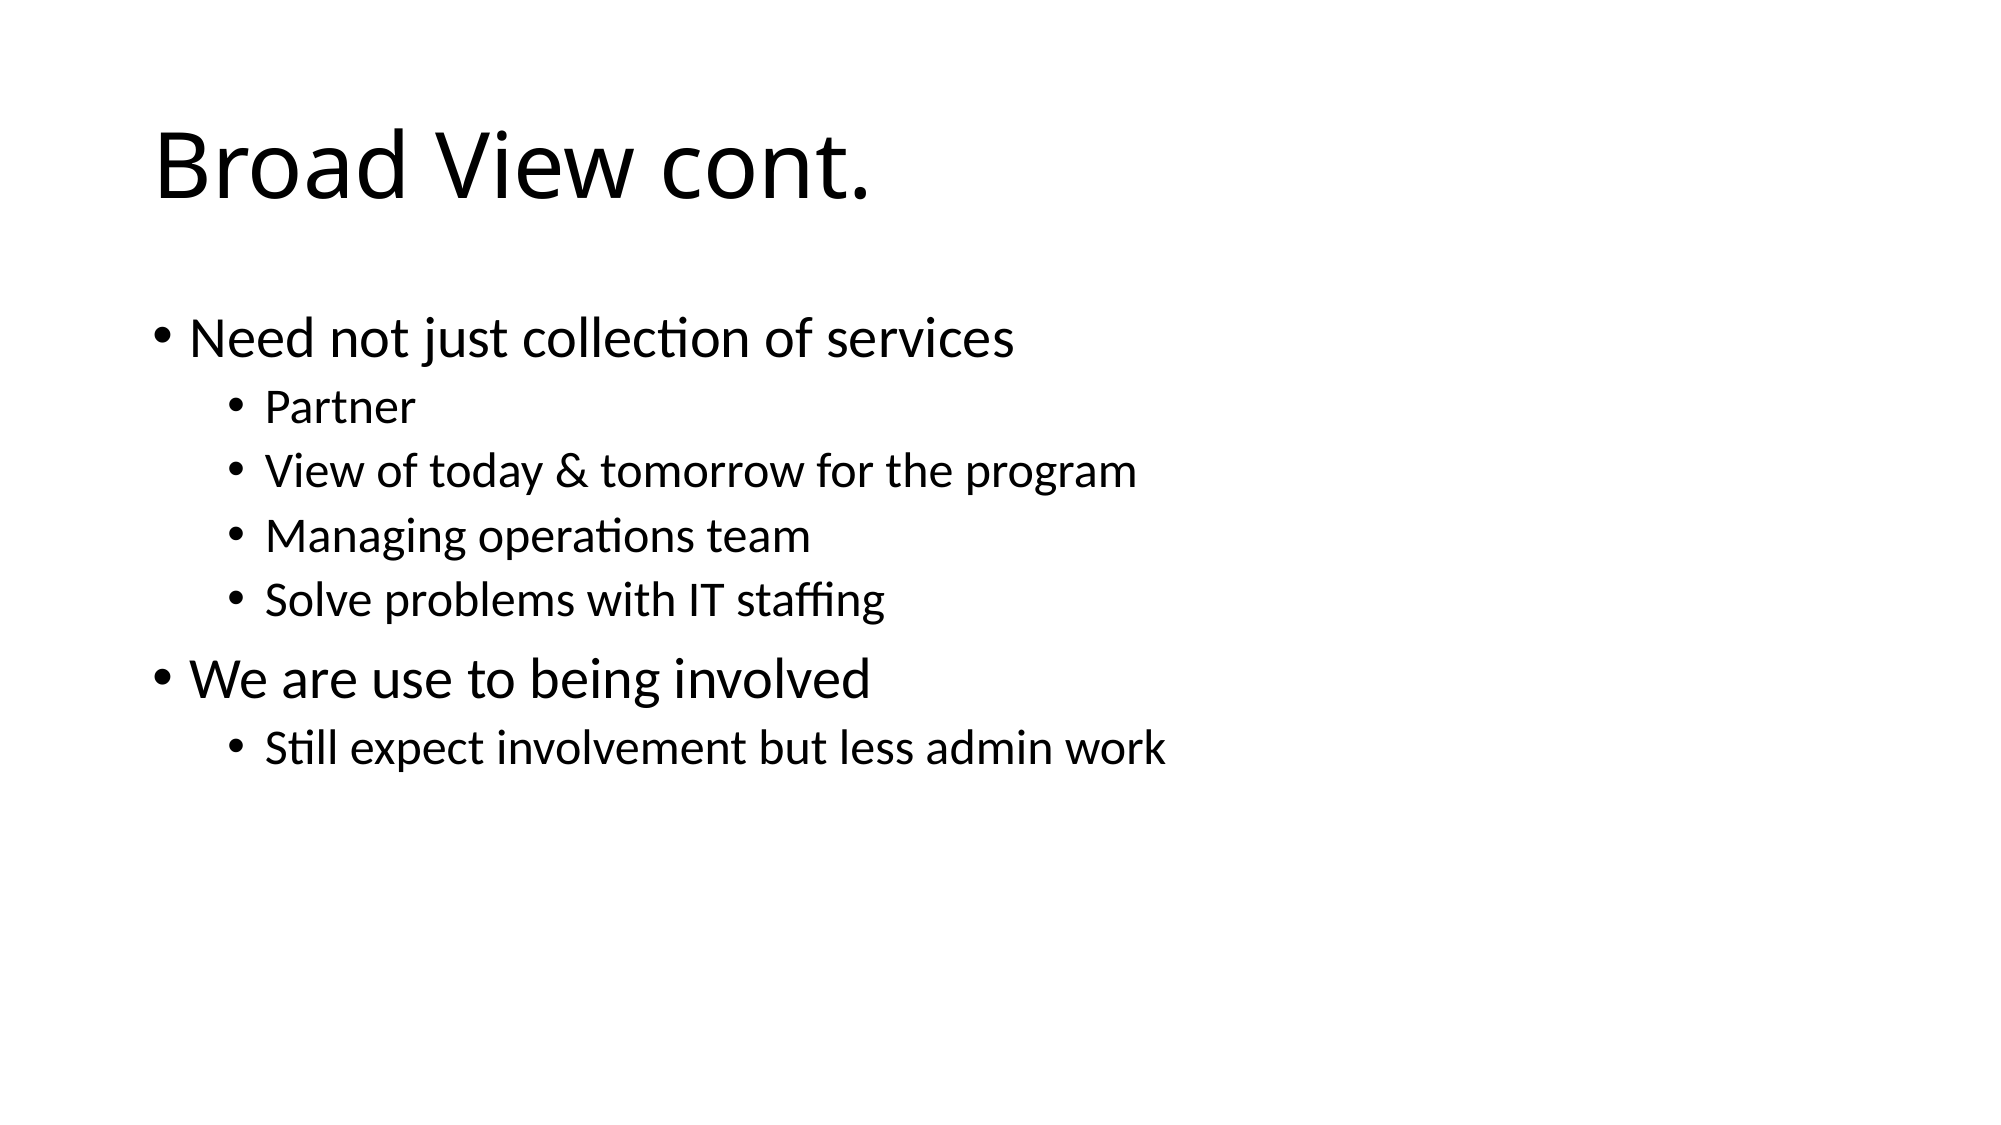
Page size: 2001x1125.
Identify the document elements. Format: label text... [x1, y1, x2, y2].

list Need not just collection of services Partner View of today & tomorrow for the program Managing operations team Solve problems with IT staffing We are use to being involved Still expect involvement but less admin work [137, 299, 1863, 1014]
title Broad View cont. [137, 59, 1863, 278]
